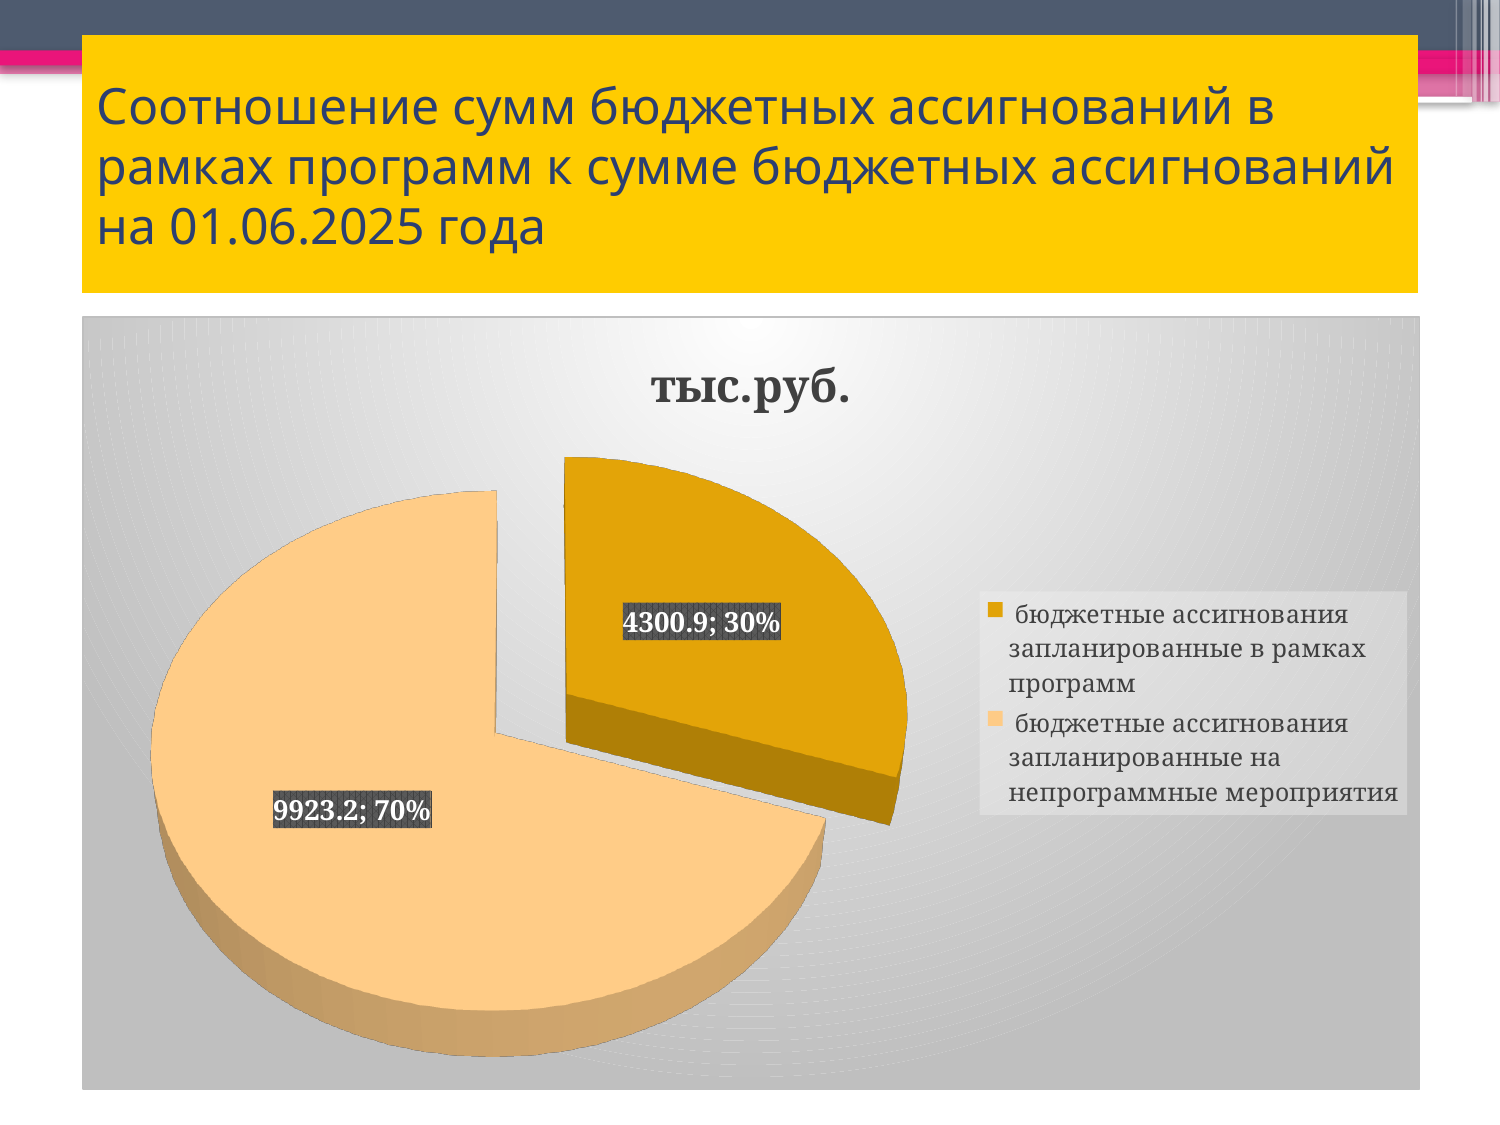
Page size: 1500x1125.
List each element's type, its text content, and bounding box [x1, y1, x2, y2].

title Соотношение сумм бюджетных ассигнований в рамках программ к сумме бюджетных ассигнований на 01.06.2025 года [82, 35, 1418, 293]
chart [81, 316, 1421, 1091]
